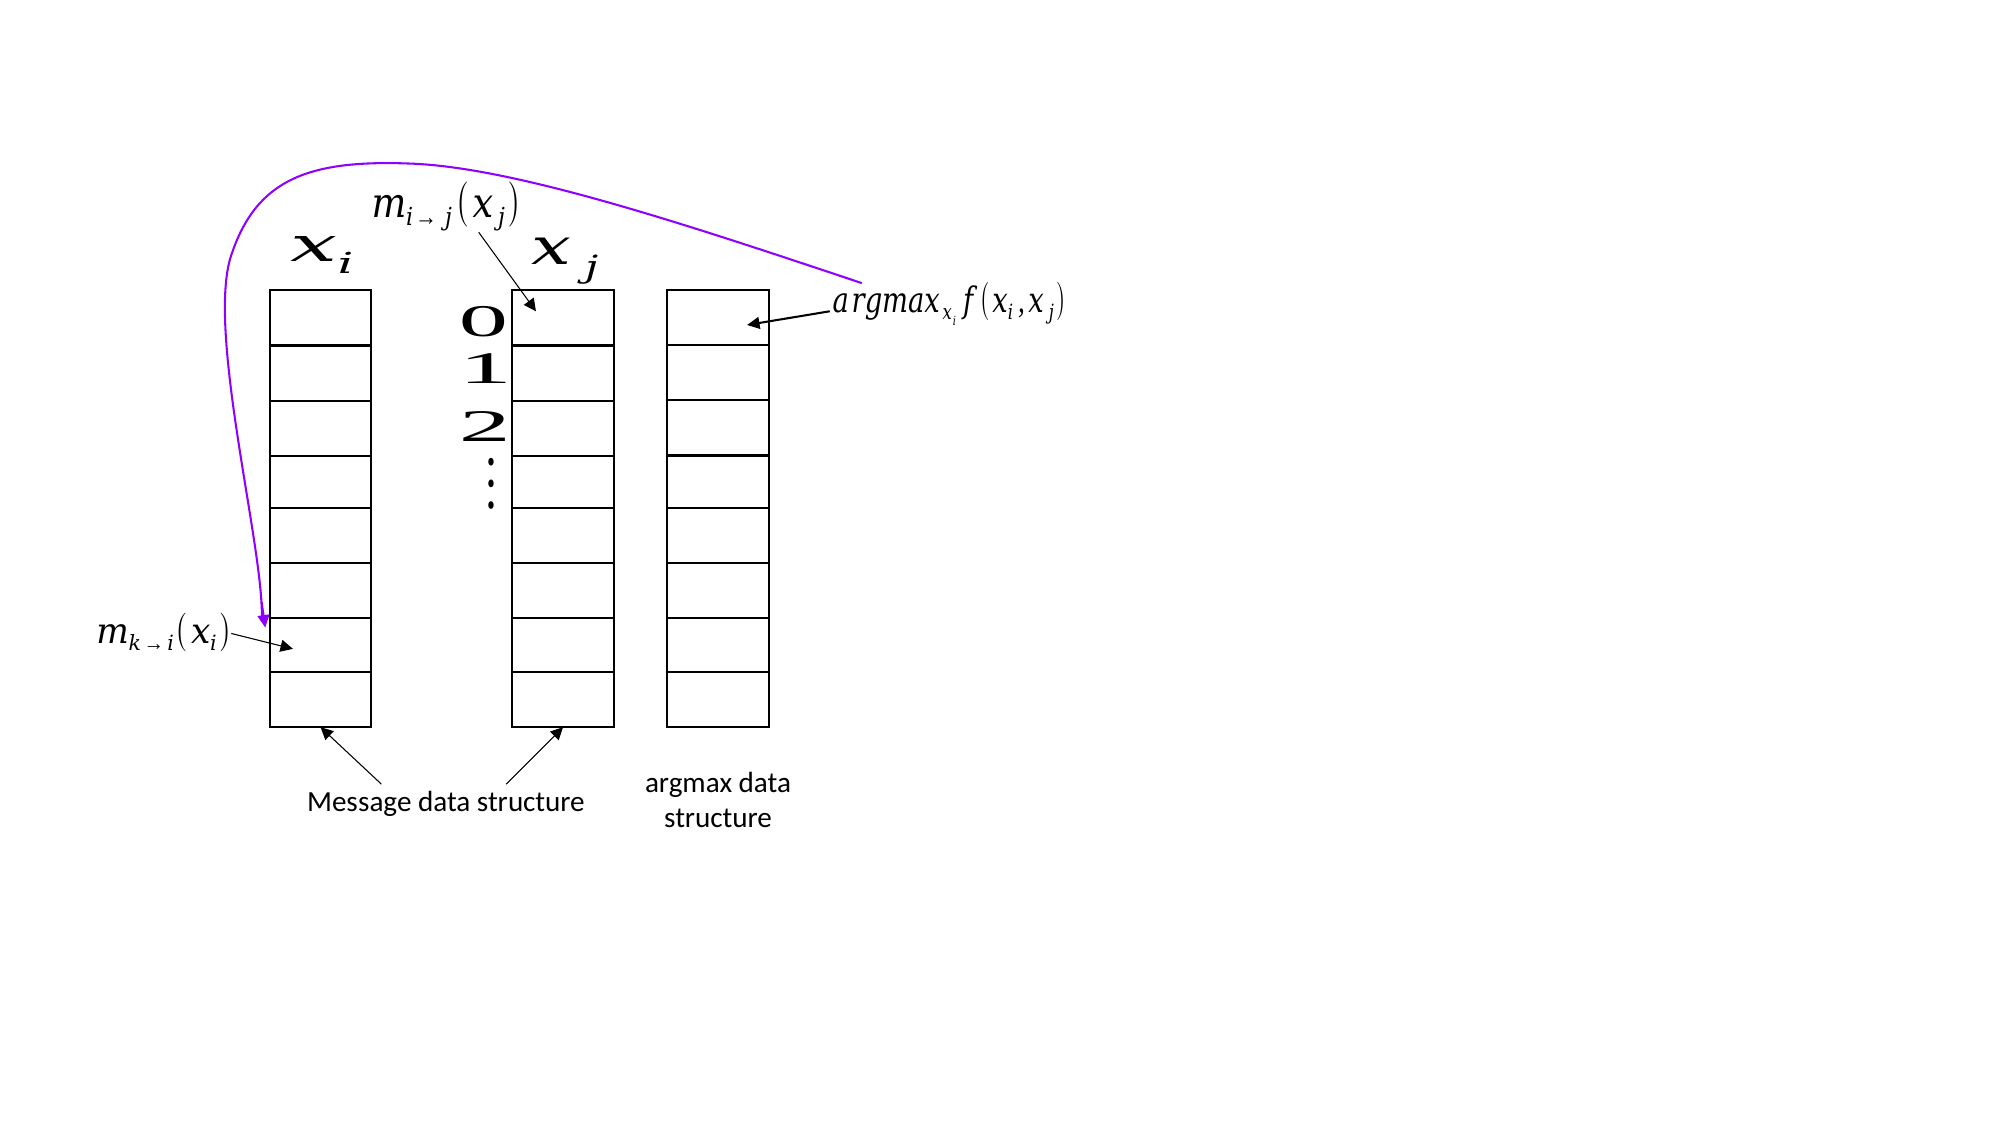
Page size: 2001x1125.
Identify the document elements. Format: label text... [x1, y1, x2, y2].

text_box [511, 617, 615, 671]
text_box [506, 727, 564, 785]
text_box [223, 162, 863, 618]
text_box argmax data structure [623, 755, 813, 841]
text_box [666, 562, 770, 617]
text_box [666, 399, 770, 455]
text_box [666, 671, 770, 728]
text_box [320, 727, 382, 785]
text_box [747, 311, 830, 325]
text_box [272, 562, 372, 617]
text_box [511, 455, 615, 507]
text_box [511, 507, 615, 562]
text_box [478, 232, 536, 312]
text_box Message data structure [292, 774, 600, 825]
text_box [559, 423, 615, 455]
text_box [269, 617, 372, 671]
text_box [756, 336, 770, 344]
text_box [666, 617, 770, 671]
text_box [511, 671, 615, 728]
text_box [666, 455, 770, 507]
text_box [231, 633, 293, 649]
text_box [269, 671, 372, 728]
text_box [511, 562, 615, 617]
text_box [666, 344, 770, 399]
text_box [666, 507, 770, 562]
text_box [261, 601, 266, 628]
